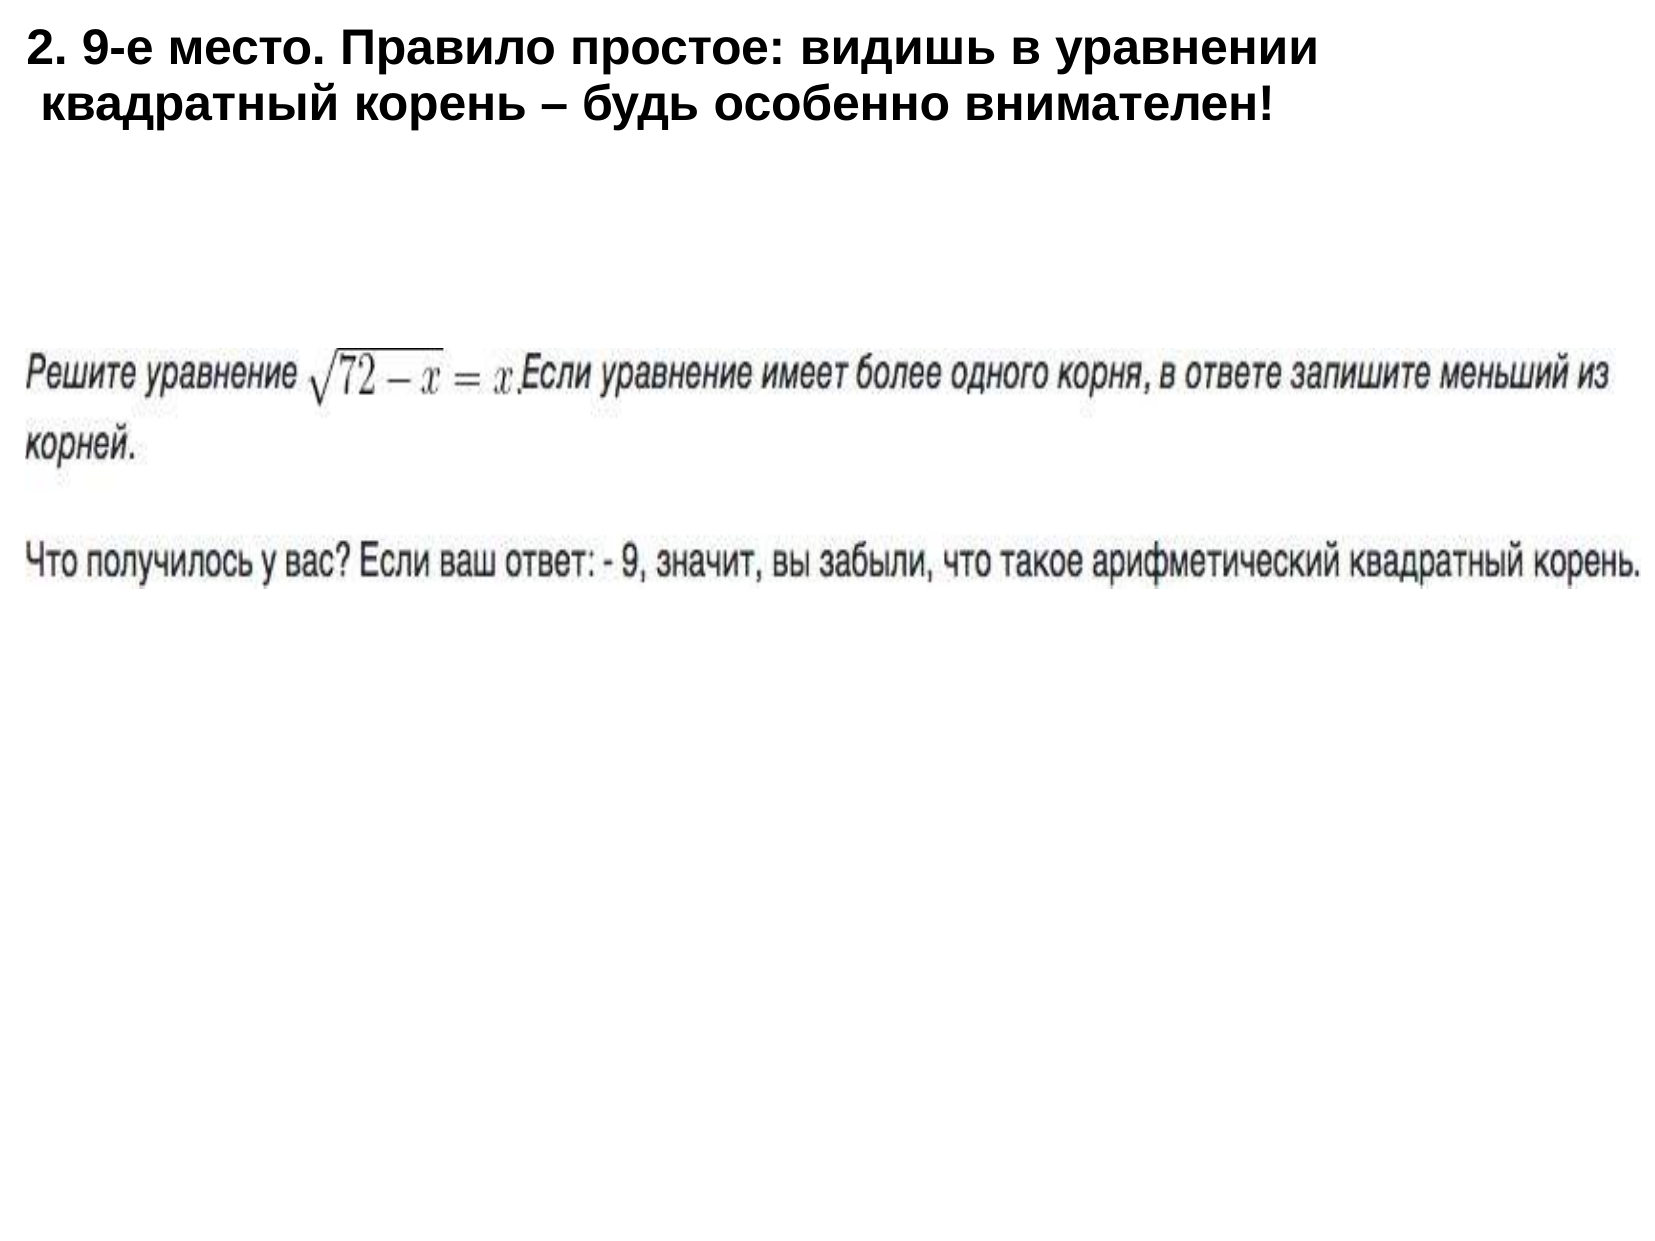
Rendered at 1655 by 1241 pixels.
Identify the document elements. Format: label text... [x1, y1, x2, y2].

picture [24, 348, 1641, 589]
title 2. 9-е место. Правило простое: видишь в уравнении квадратный корень – будь особенно внимателен! [24, 11, 1327, 227]
